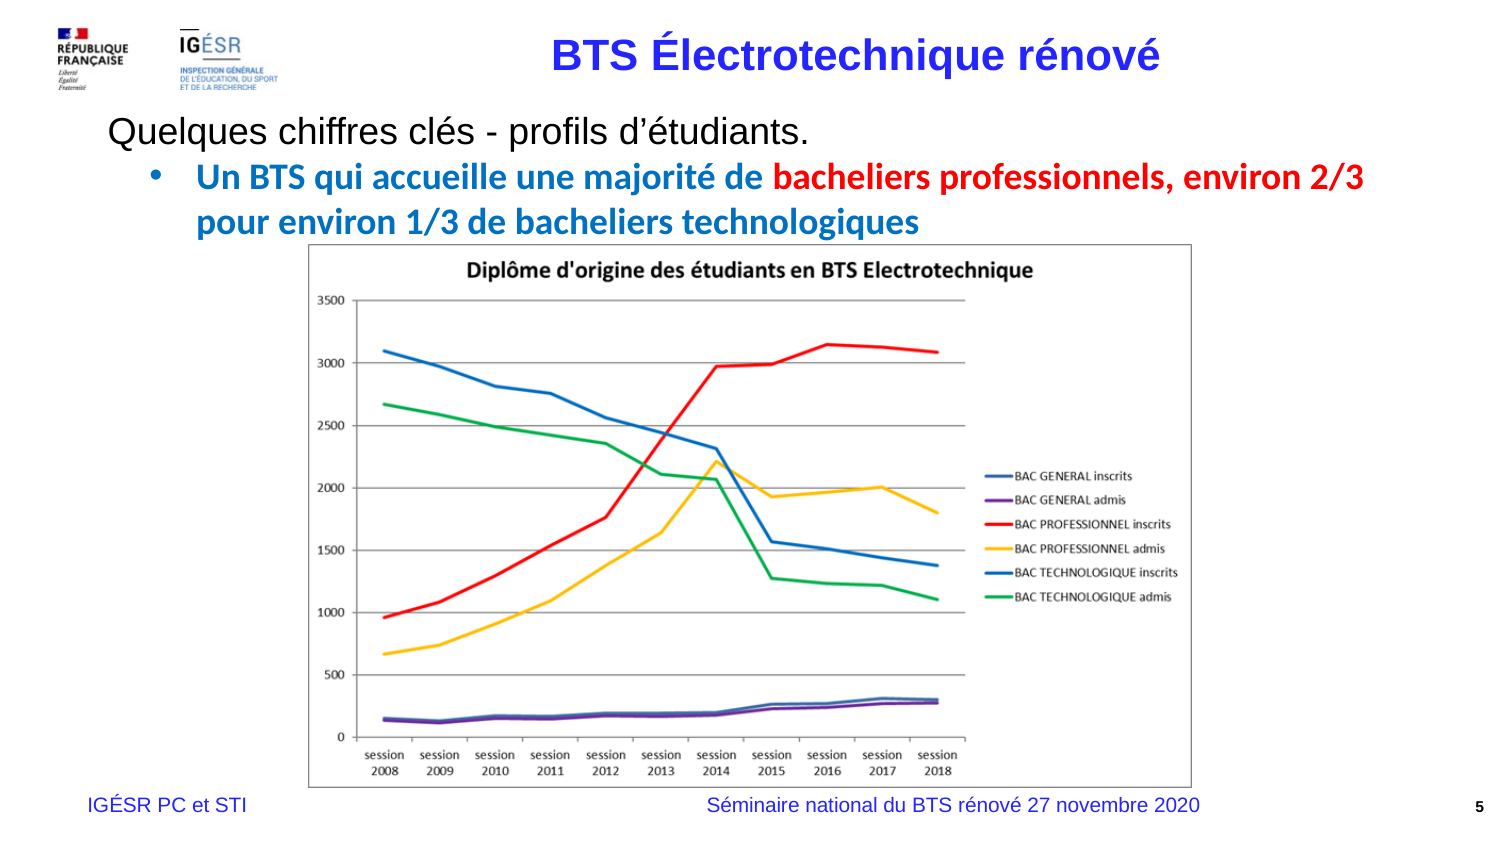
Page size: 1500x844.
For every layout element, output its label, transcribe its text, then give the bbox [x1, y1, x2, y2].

slide_number 5 [1262, 776, 1484, 836]
title BTS Électrotechnique rénové [550, 32, 1362, 93]
picture [308, 243, 1192, 788]
picture [180, 29, 278, 90]
subtitle Quelques chiffres clés - profils d’étudiants. Un BTS qui accueille une majorité de bacheliers professionnels, environ 2/3 pour environ 1/3 de bacheliers technologiques [107, 106, 1443, 759]
picture [47, 17, 139, 101]
